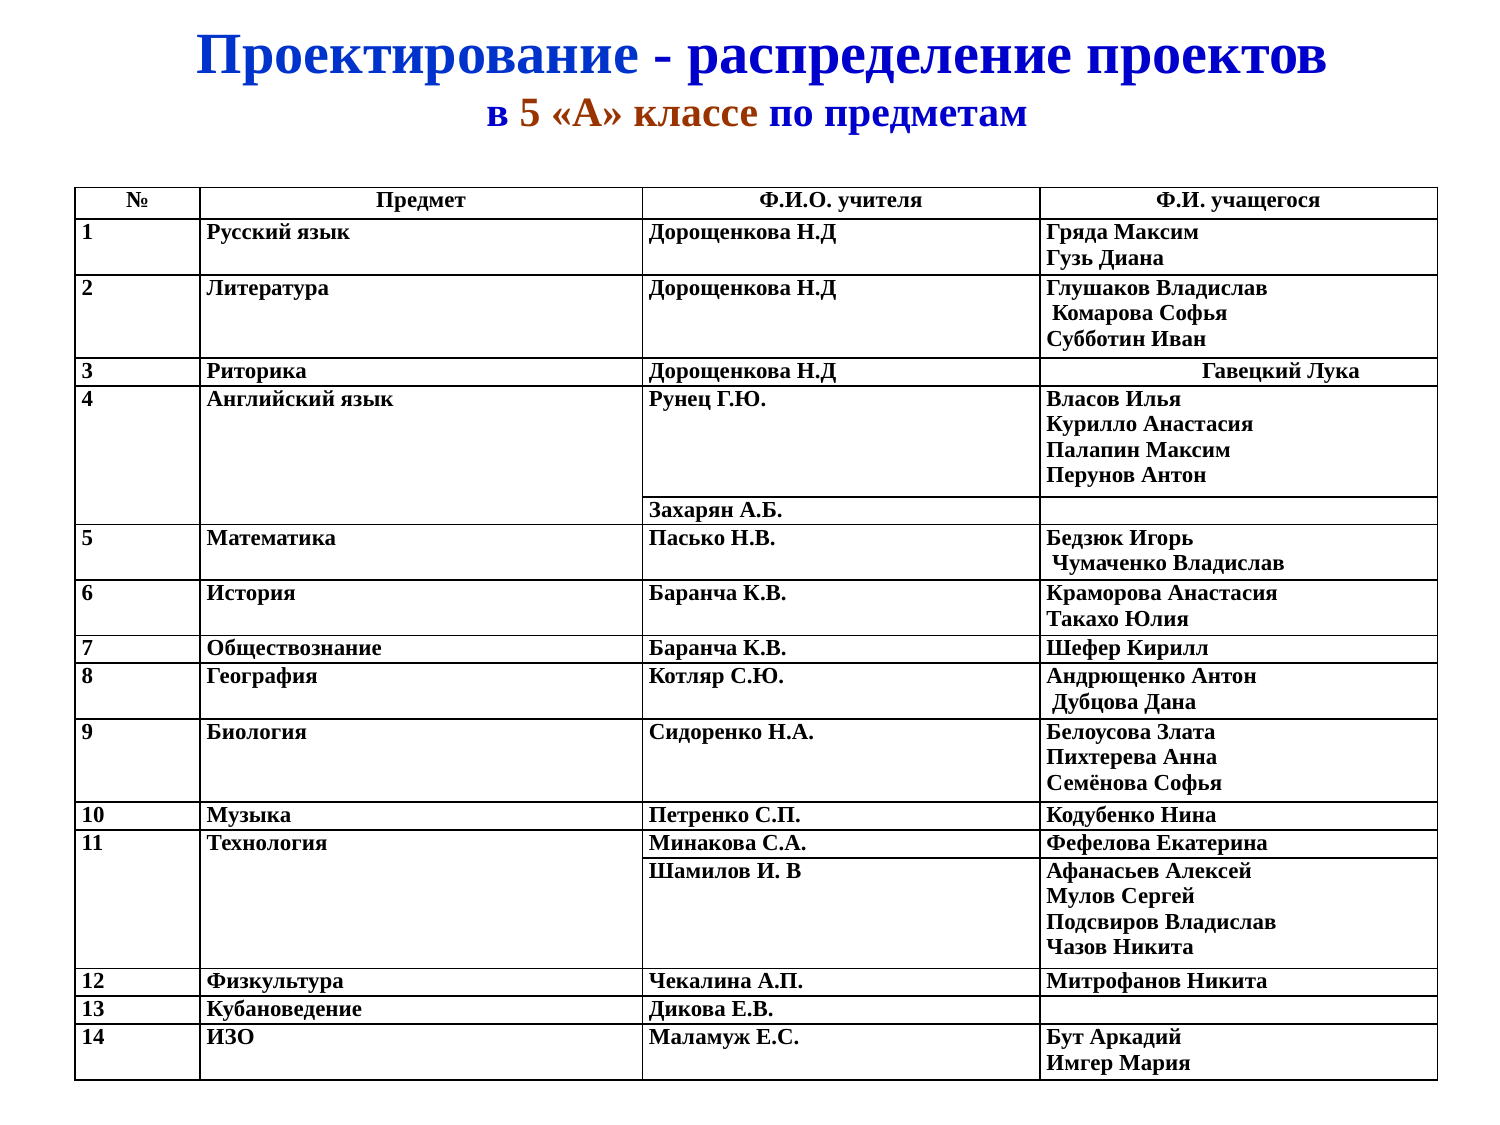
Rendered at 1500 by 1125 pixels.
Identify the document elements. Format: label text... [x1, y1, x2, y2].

table_cell Краморова Анастасия Такахо Юлия [1041, 581, 1437, 635]
table_cell [1041, 498, 1437, 524]
table_cell Белоусова Злата Пихтерева Анна Семёнова Софья [1041, 720, 1437, 801]
table_cell 3 [76, 359, 199, 385]
title Проектирование - распределение проектов в 5 «А» классе по предметам [87, 37, 1438, 163]
table_cell Сидоренко Н.А. [643, 720, 1039, 801]
table_cell Дорощенкова Н.Д [643, 359, 1039, 385]
table_cell Маламуж Е.С. [643, 1025, 1039, 1079]
table_cell 5 [76, 525, 199, 579]
table_cell Музыка [201, 803, 642, 829]
table_cell 8 [76, 664, 199, 718]
table_cell Шамилов И. В [643, 859, 1039, 968]
table_cell Русский язык [201, 220, 642, 274]
table_cell Рунец Г.Ю. [643, 387, 1039, 496]
table_cell [1041, 997, 1437, 1023]
table_cell География [201, 664, 642, 718]
table_cell 12 [76, 969, 199, 995]
table_cell 1 [76, 220, 199, 274]
table_cell 2 [76, 276, 199, 357]
table_cell Шефер Кирилл [1041, 636, 1437, 662]
table_cell 11 [76, 831, 199, 968]
table_header Ф.И.О. учителя [643, 188, 1039, 218]
table_cell 4 [76, 387, 199, 524]
table_cell 9 [76, 720, 199, 801]
table_cell Захарян А.Б. [643, 498, 1039, 524]
table_cell Дорощенкова Н.Д [643, 220, 1039, 274]
table_cell Риторика [201, 359, 642, 385]
table_cell Глушаков Владислав Комарова Софья Субботин Иван [1041, 276, 1437, 357]
table_cell Афанасьев Алексей Мулов Сергей Подсвиров Владислав Чазов Никита [1041, 859, 1437, 968]
table_cell Фефелова Екатерина [1041, 831, 1437, 857]
table_cell Петренко С.П. [643, 803, 1039, 829]
table_cell Котляр С.Ю. [643, 664, 1039, 718]
table_cell 14 [76, 1025, 199, 1079]
table_cell Андрющенко Антон Дубцова Дана [1041, 664, 1437, 718]
table_cell Пасько Н.В. [643, 525, 1039, 579]
table_header № [76, 188, 199, 218]
table_cell История [201, 581, 642, 635]
table_cell Дорощенкова Н.Д [643, 276, 1039, 357]
table_cell 10 [76, 803, 199, 829]
table_cell Кодубенко Нина [1041, 803, 1437, 829]
table_cell Баранча К.В. [643, 581, 1039, 635]
table_cell ИЗО [201, 1025, 642, 1079]
table_cell Власов Илья Курилло Анастасия Палапин Максим Перунов Антон [1041, 387, 1437, 496]
table_cell Литература [201, 276, 642, 357]
table_cell Гавецкий Лука [1041, 359, 1437, 385]
table_cell Бедзюк Игорь Чумаченко Владислав [1041, 525, 1437, 579]
table_cell Английский язык [201, 387, 642, 524]
table_cell 13 [76, 997, 199, 1023]
table_cell Бут Аркадий Имгер Мария [1041, 1025, 1437, 1079]
table_cell Математика [201, 525, 642, 579]
table_cell 7 [76, 636, 199, 662]
table_cell Митрофанов Никита [1041, 969, 1437, 995]
table_cell Баранча К.В. [643, 636, 1039, 662]
table_cell Чекалина А.П. [643, 969, 1039, 995]
table_cell Гряда Максим Гузь Диана [1041, 220, 1437, 274]
table_cell Технология [201, 831, 642, 968]
table_cell Минакова С.А. [643, 831, 1039, 857]
table_header Предмет [201, 188, 642, 218]
table_cell Кубановедение [201, 997, 642, 1023]
table_cell Дикова Е.В. [643, 997, 1039, 1023]
table_cell Физкультура [201, 969, 642, 995]
table_cell Биология [201, 720, 642, 801]
table_cell Обществознание [201, 636, 642, 662]
table_cell 6 [76, 581, 199, 635]
table_header Ф.И. учащегося [1041, 188, 1437, 218]
